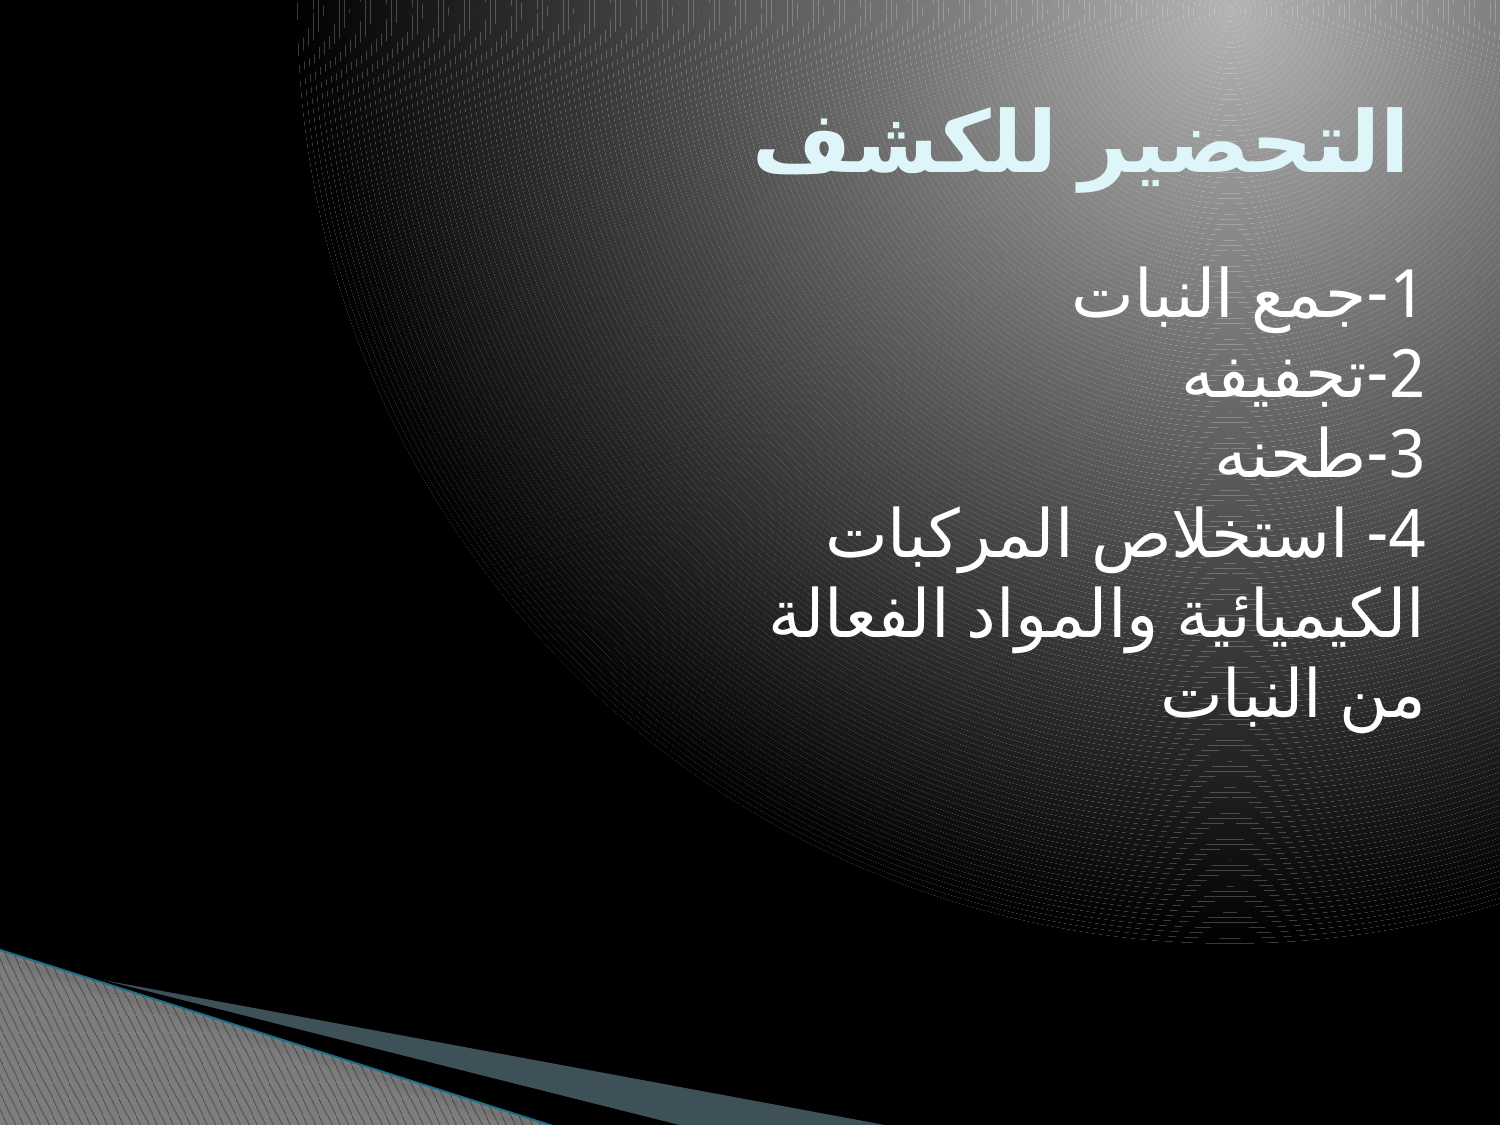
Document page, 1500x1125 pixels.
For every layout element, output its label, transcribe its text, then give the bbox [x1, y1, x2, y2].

title التحضير للكشف [75, 45, 1425, 233]
text_box 1-جمع النبات 2-تجفيفه 3-طحنه 4- استخلاص المركبات الكيميائية والمواد الفعالة من النبات [690, 243, 1441, 738]
picture [0, 952, 543, 1125]
